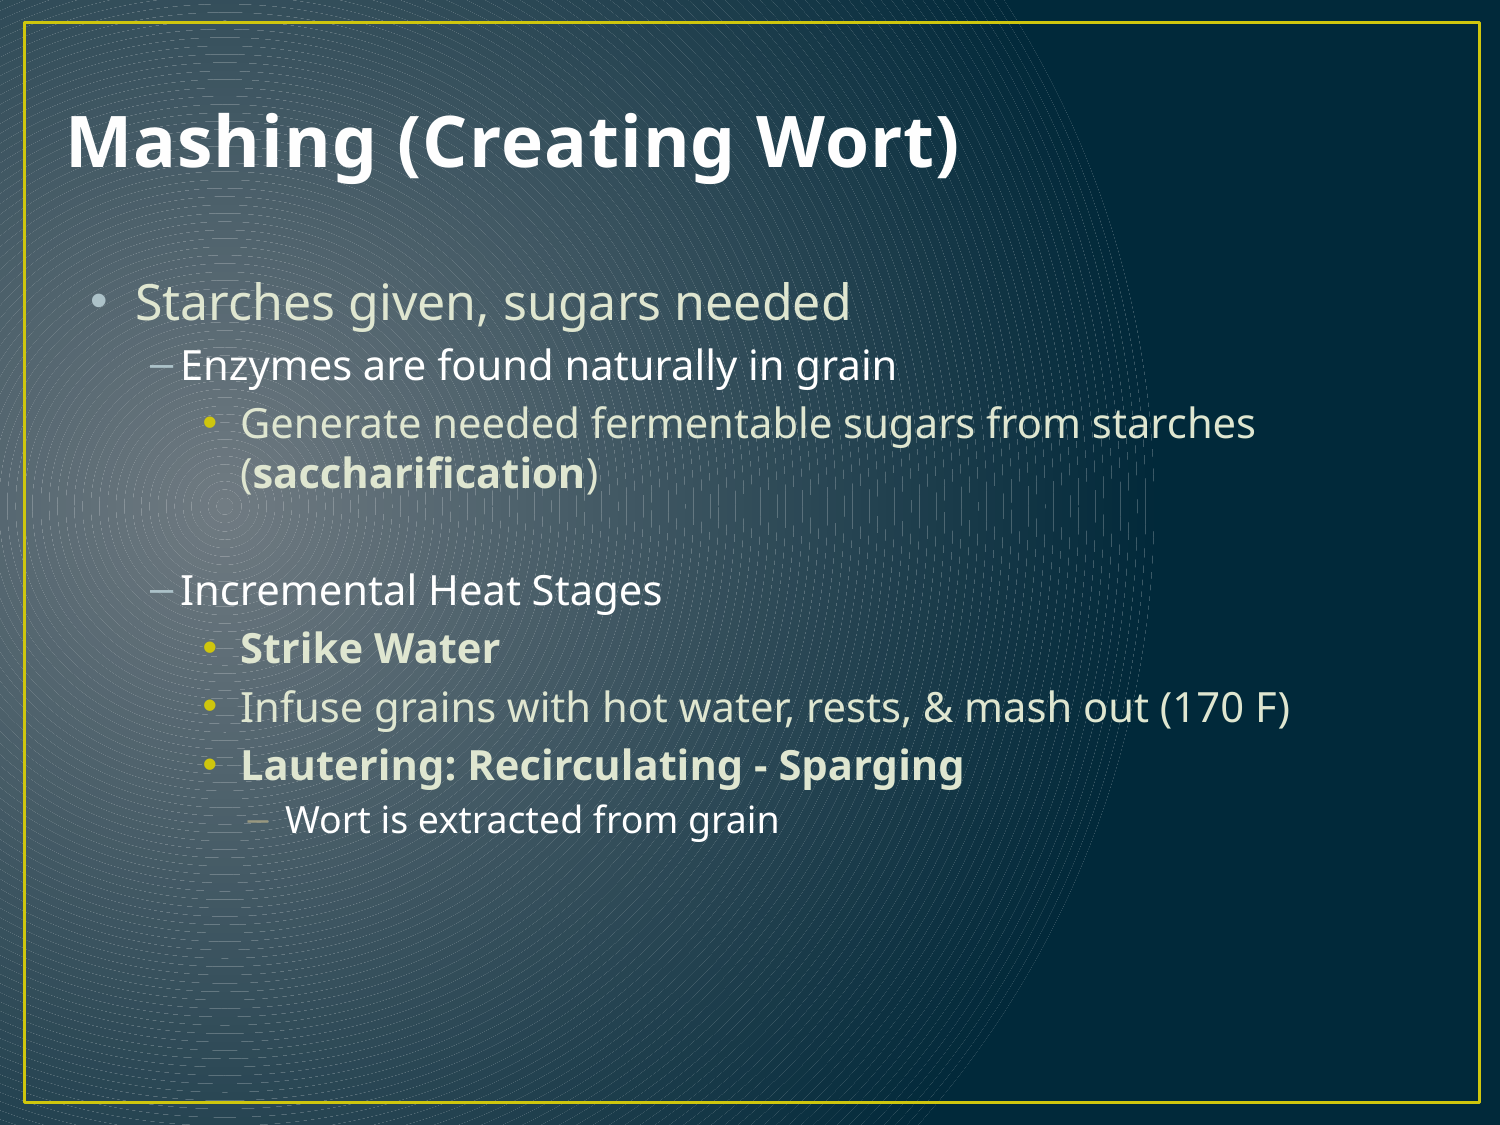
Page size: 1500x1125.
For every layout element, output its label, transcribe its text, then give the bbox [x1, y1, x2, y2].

list Starches given, sugars needed Enzymes are found naturally in grain Generate needed fermentable sugars from starches (saccharification) Incremental Heat Stages Strike Water Infuse grains with hot water, rests, & mash out (170 F) Lautering: Recirculating - Sparging Wort is extracted from grain [75, 262, 1425, 1005]
title Mashing (Creating Wort) [50, 87, 1400, 275]
